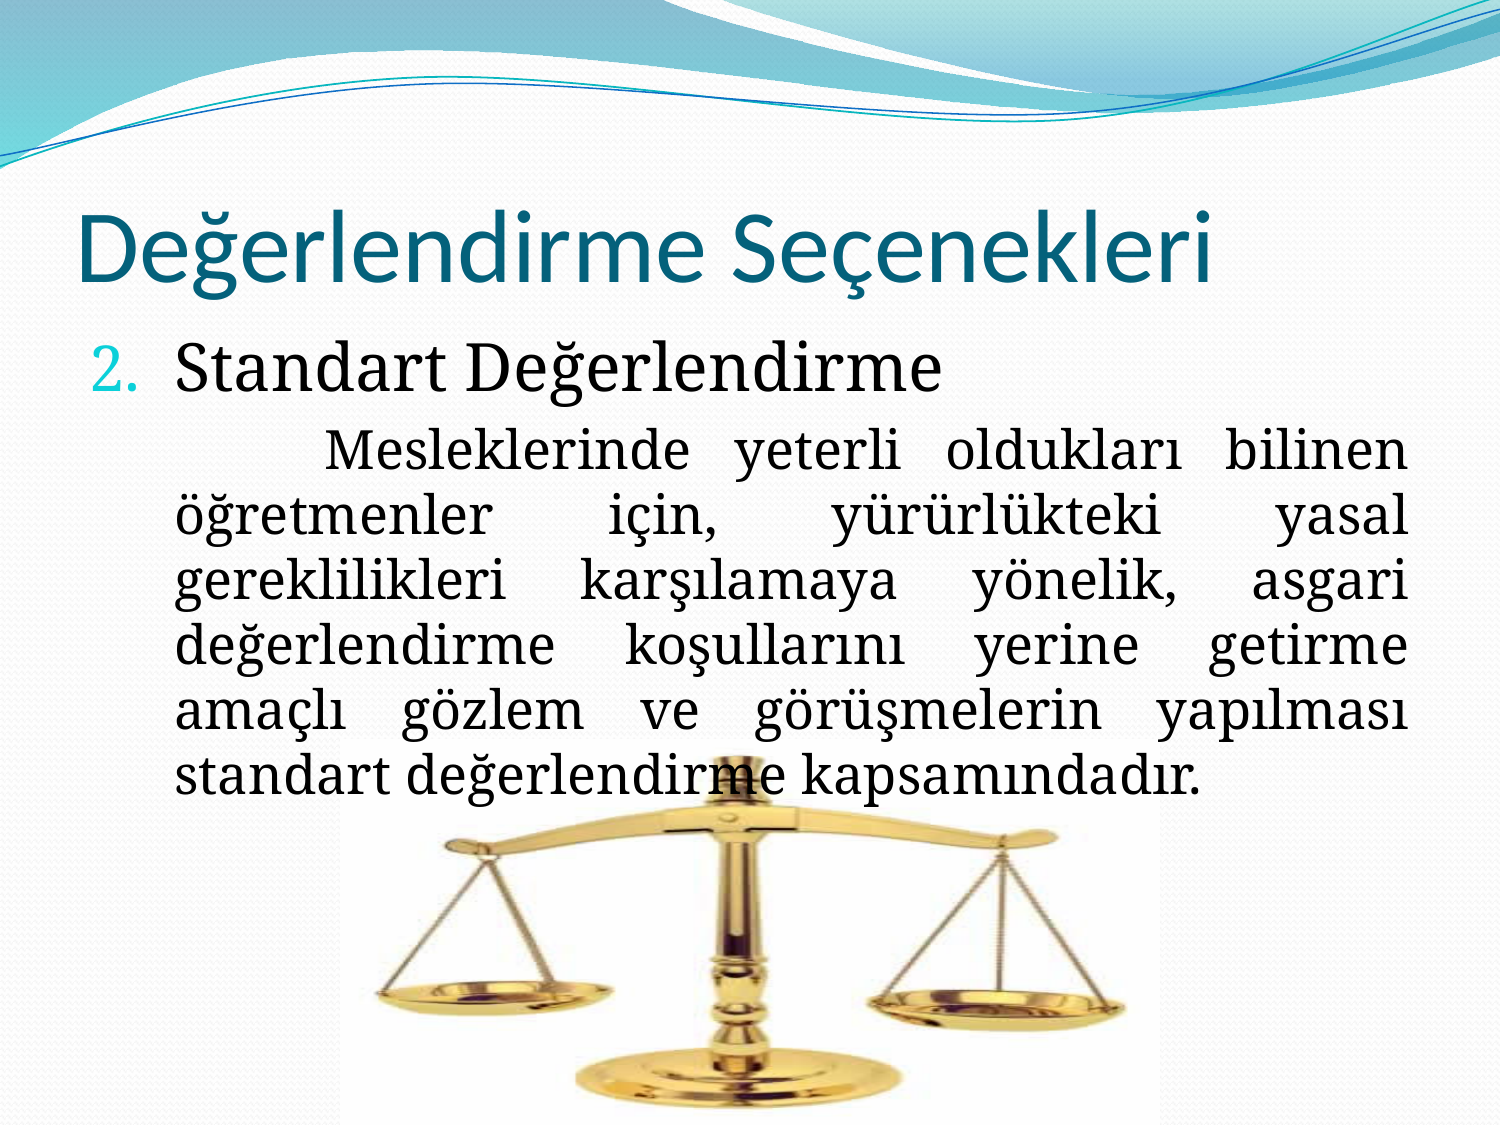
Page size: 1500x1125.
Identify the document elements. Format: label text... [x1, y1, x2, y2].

picture [339, 739, 1161, 1125]
title Değerlendirme Seçenekleri [75, 115, 1425, 303]
list Standart Değerlendirme Mesleklerinde yeterli oldukları bilinen öğretmenler için, yürürlükteki yasal gereklilikleri karşılamaya yönelik, asgari değerlendirme koşullarını yerine getirme amaçlı gözlem ve görüşmelerin yapılması standart değerlendirme kapsamındadır. [75, 317, 1425, 1038]
